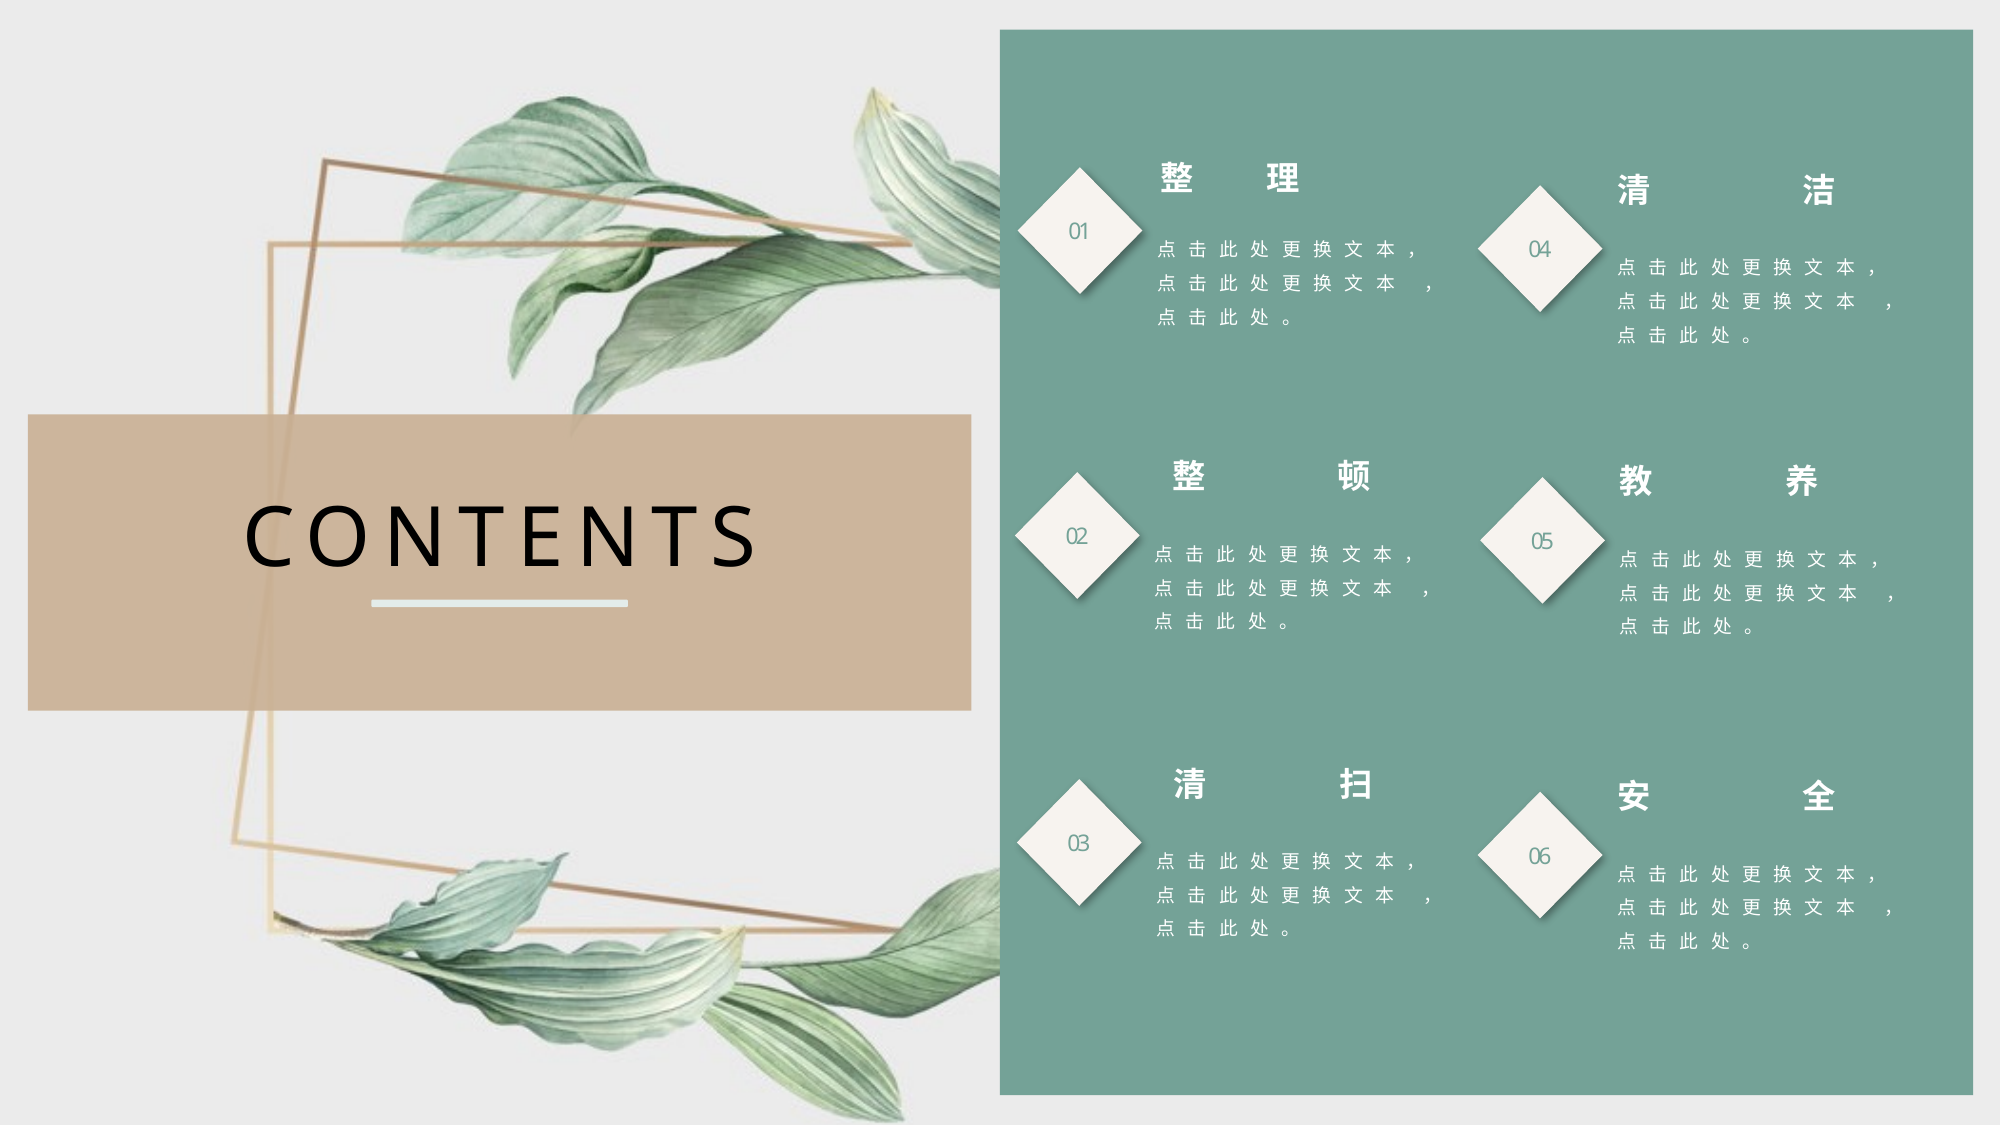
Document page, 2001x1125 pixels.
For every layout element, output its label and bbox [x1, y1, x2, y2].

text_box [1680, 29, 1974, 150]
picture [0, 0, 1680, 1125]
text_box [1680, 961, 1974, 1096]
text_box [185, 476, 814, 608]
text_box [1014, 150, 2000, 961]
